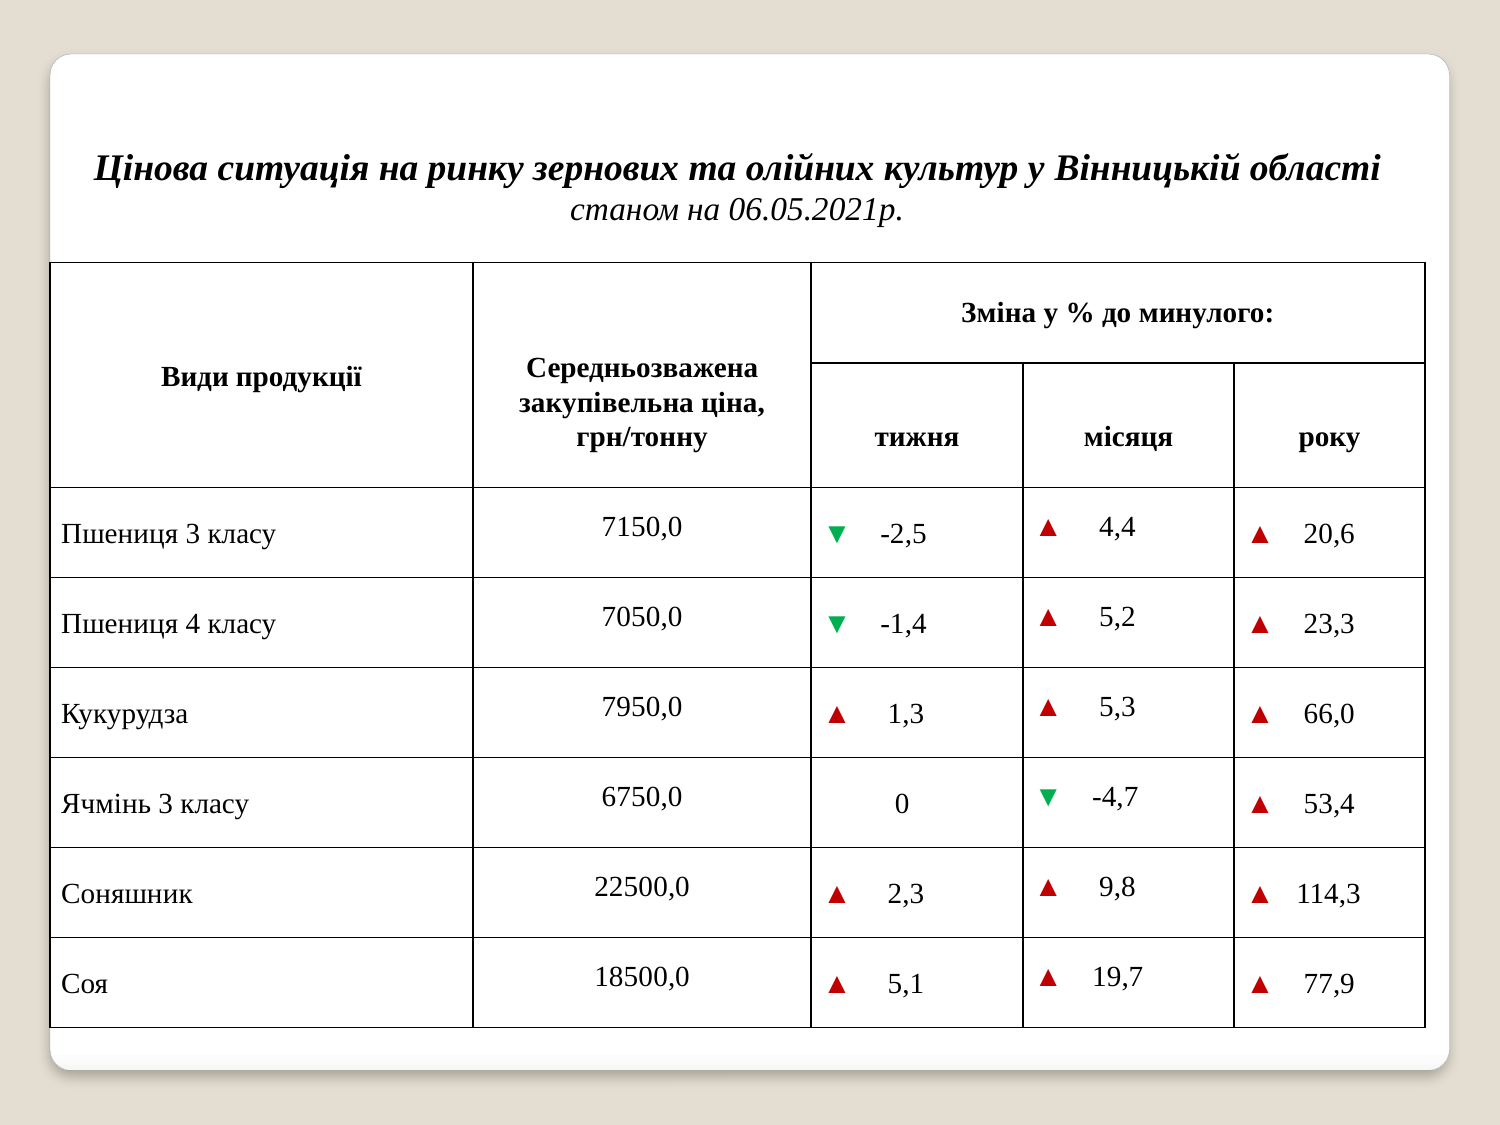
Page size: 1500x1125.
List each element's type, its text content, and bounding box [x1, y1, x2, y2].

table_cell 22500,0 [474, 848, 810, 937]
table_cell ▲ 2,3 [812, 848, 1022, 937]
table_cell ▲ 5,3 [1024, 668, 1233, 757]
table_cell ▼ -1,4 [812, 578, 1022, 667]
table_cell року [1235, 364, 1424, 487]
text_box [0, 0, 1500, 75]
table_cell 7950,0 [474, 668, 810, 757]
table_cell Ячмінь 3 класу [51, 758, 472, 847]
table_cell ▼ -2,5 [812, 488, 1022, 577]
table_cell Зміна у % до минулого: [812, 263, 1424, 362]
table_cell ▲ 5,2 [1024, 578, 1233, 667]
table_cell Соя [51, 938, 472, 1027]
table_cell ▲ 19,7 [1024, 938, 1233, 1027]
table_cell 7150,0 [474, 488, 810, 577]
table_cell ▲ 1,3 [812, 668, 1022, 757]
table_cell Середньозважена закупівельна ціна, грн/тонну [474, 263, 810, 487]
table_cell ▲ 53,4 [1235, 758, 1424, 847]
table_cell ▲ 114,3 [1235, 848, 1424, 937]
table_cell ▲ 4,4 [1024, 488, 1233, 577]
table_cell 18500,0 [474, 938, 810, 1027]
table_cell Види продукції [51, 263, 472, 487]
table_cell ▲ 5,1 [812, 938, 1022, 1027]
table_cell 0 [812, 758, 1022, 847]
table_cell Соняшник [51, 848, 472, 937]
table_cell тижня [812, 364, 1022, 487]
table_cell 7050,0 [474, 578, 810, 667]
table_cell Кукурудза [51, 668, 472, 757]
table_cell ▲ 9,8 [1024, 848, 1233, 937]
table_cell ▲ 77,9 [1235, 938, 1424, 1027]
table_header Цінова ситуація на ринку зернових та олійних культур у Вінницькій області станом на 06.05.2021р. [50, 88, 1425, 262]
table_cell ▲ 23,3 [1235, 578, 1424, 667]
table_cell місяця [1024, 364, 1233, 487]
table_cell ▼ -4,7 [1024, 758, 1233, 847]
table_cell Пшениця 4 класу [51, 578, 472, 667]
table_cell ▲ 20,6 [1235, 488, 1424, 577]
table_cell 6750,0 [474, 758, 810, 847]
table_cell Пшениця 3 класу [51, 488, 472, 577]
table_cell ▲ 66,0 [1235, 668, 1424, 757]
